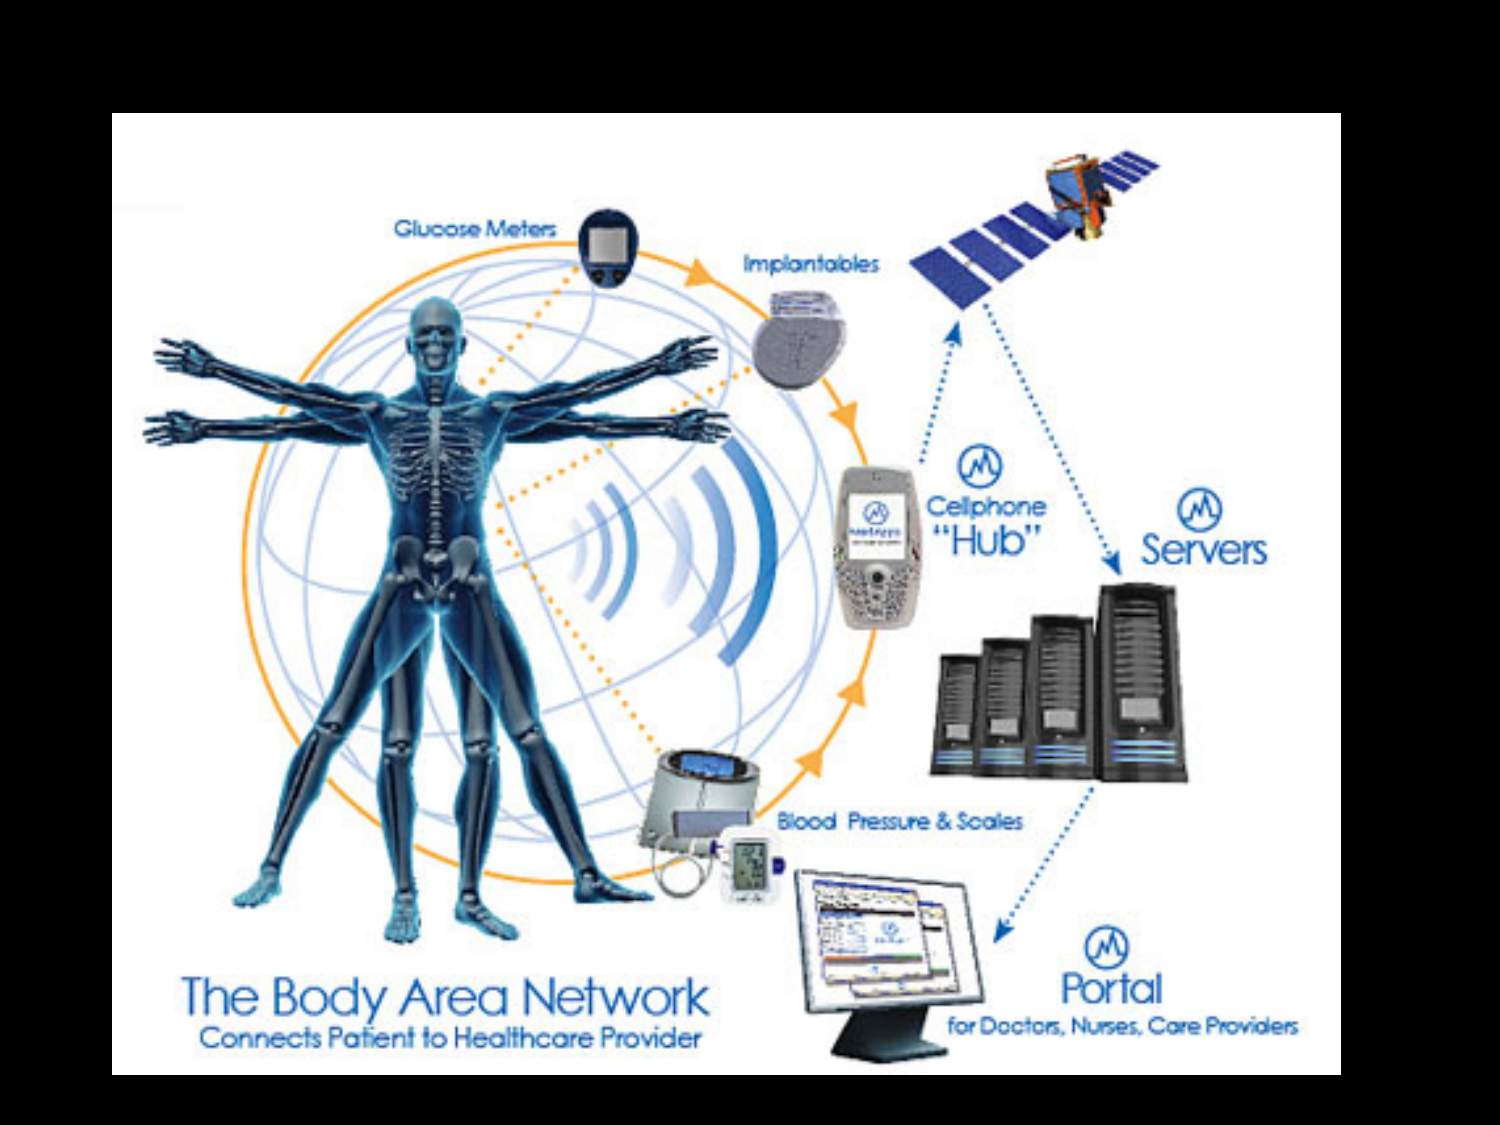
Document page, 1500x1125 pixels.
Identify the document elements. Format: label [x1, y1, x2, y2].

picture [111, 113, 1341, 1075]
